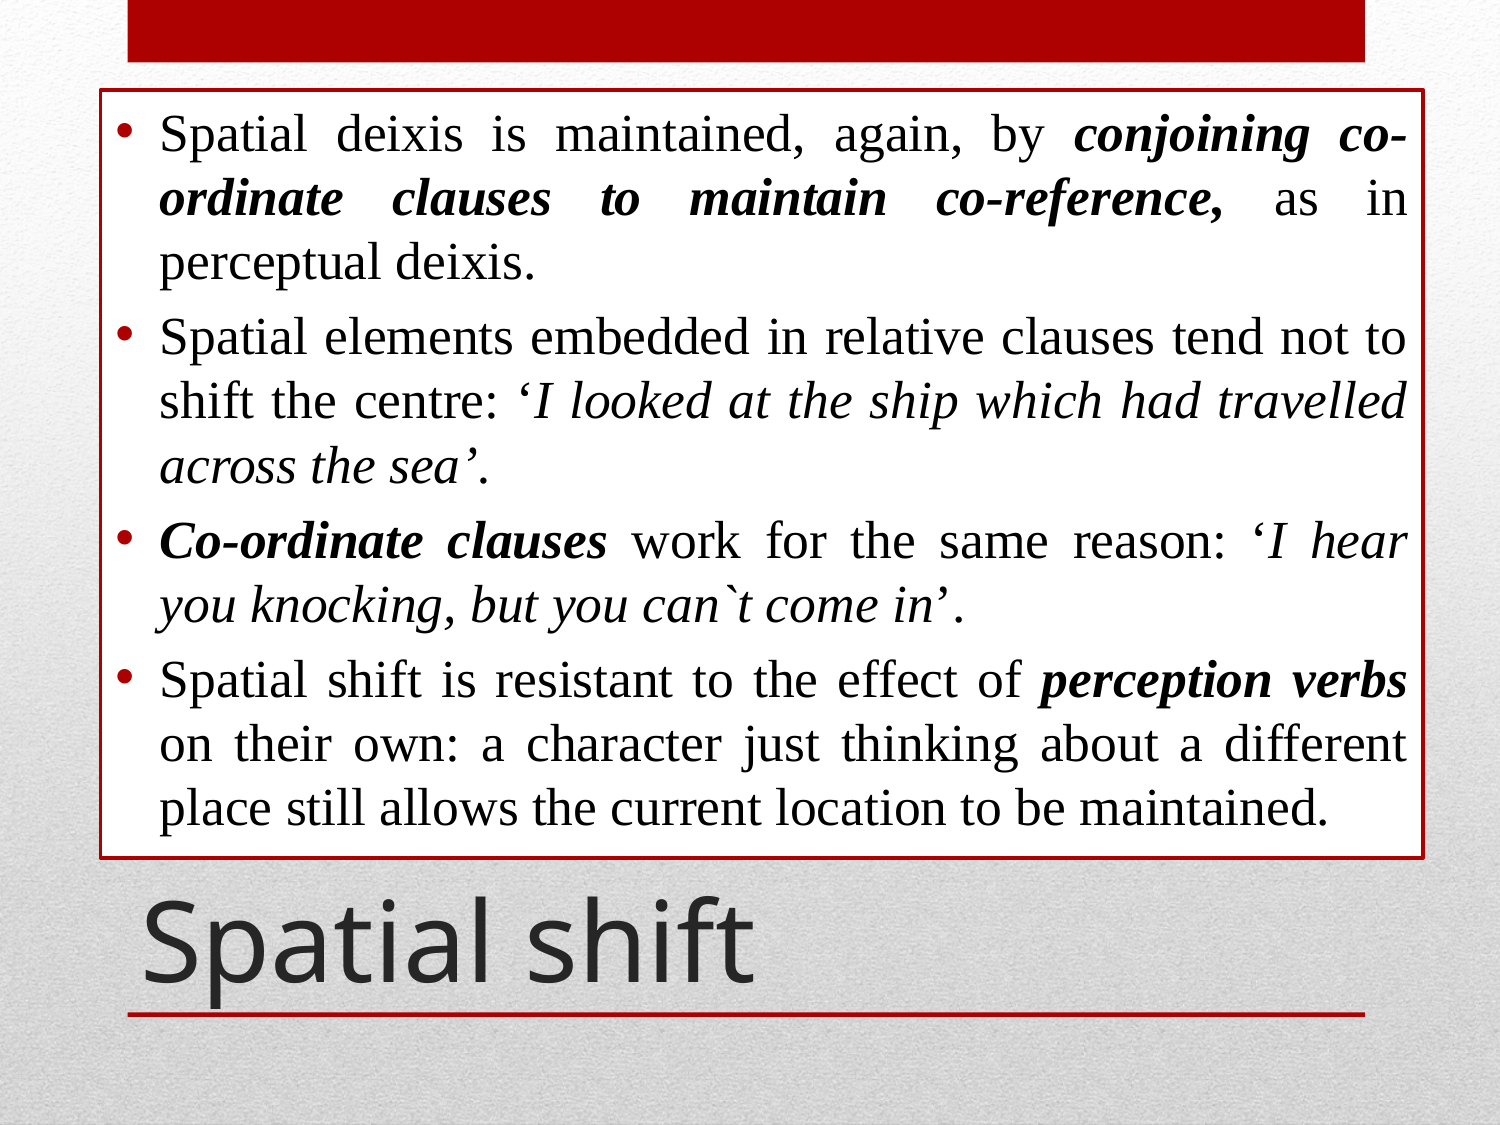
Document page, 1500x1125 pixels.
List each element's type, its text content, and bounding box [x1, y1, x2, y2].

list Spatial deixis is maintained, again, by conjoining co-ordinate clauses to maintain co-reference, as in perceptual deixis. Spatial elements embedded in relative clauses tend not to shift the centre: ‘I looked at the ship which had travelled across the sea’. Co-ordinate clauses work for the same reason: ‘I hear you knocking, but you can`t come in’. Spatial shift is resistant to the effect of perception verbs on their own: a character just thinking about a different place still allows the current location to be maintained. [99, 88, 1425, 860]
title Spatial shift [125, 860, 1238, 1013]
